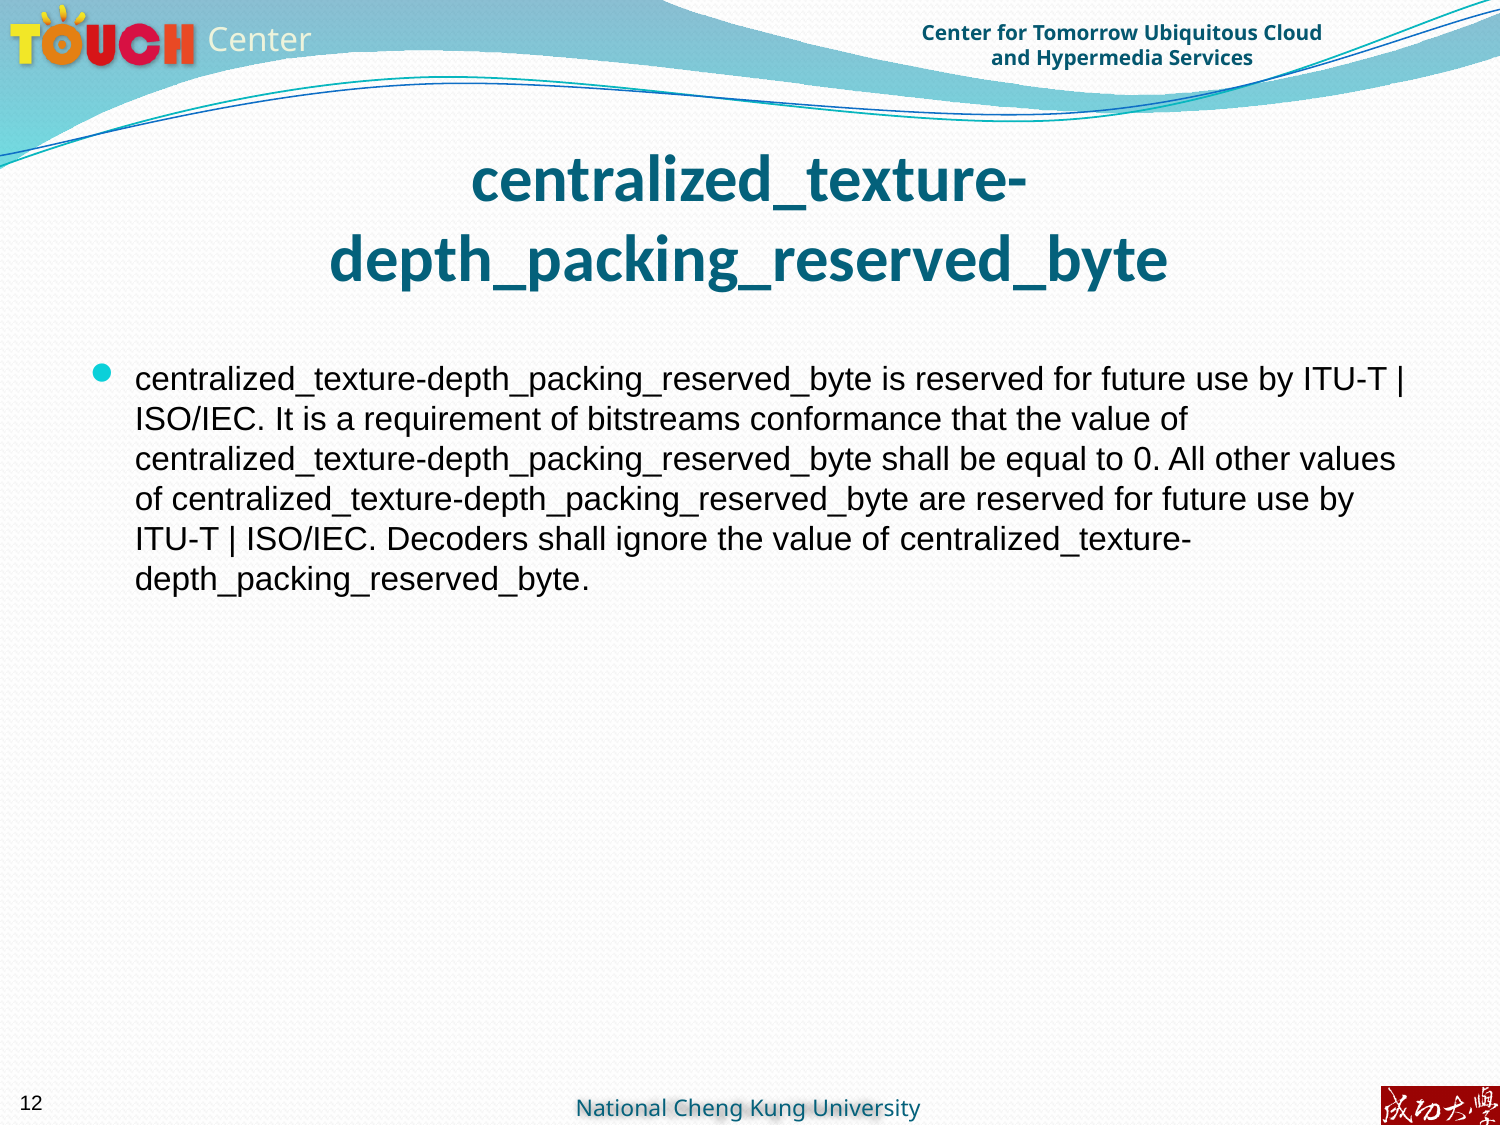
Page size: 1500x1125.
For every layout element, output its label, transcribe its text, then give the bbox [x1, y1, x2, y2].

title centralized_texture-depth_packing_reserved_byte [74, 126, 1426, 315]
picture [1381, 1086, 1500, 1125]
list centralized_texture-depth_packing_reserved_byte is reserved for future use by ITU-T | ISO/IEC. It is a requirement of bitstreams conformance that the value of centralized_texture-depth_packing_reserved_byte shall be equal to 0. All other values of centralized_texture-depth_packing_reserved_byte are reserved for future use by ITU-T | ISO/IEC. Decoders shall ignore the value of centralized_texture-depth_packing_reserved_byte. [74, 349, 1426, 1038]
picture [5, 0, 201, 73]
